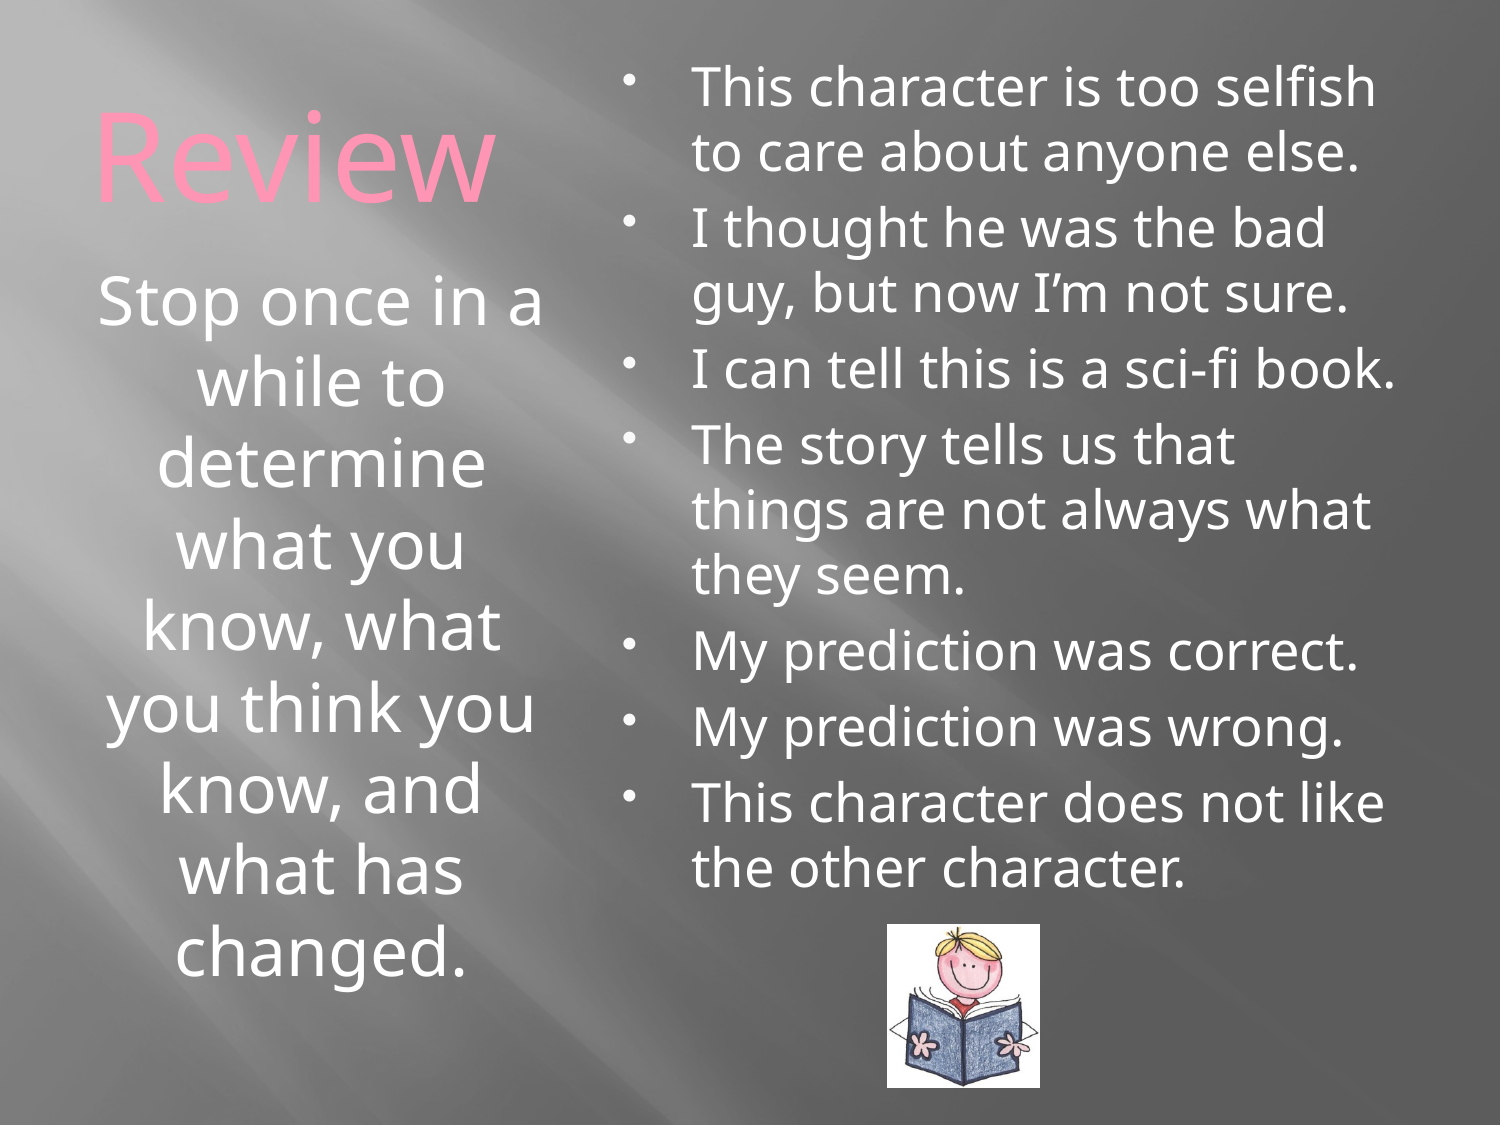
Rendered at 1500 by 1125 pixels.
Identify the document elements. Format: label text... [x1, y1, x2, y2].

title Review [75, 44, 569, 236]
picture [887, 924, 1040, 1088]
list Stop once in a while to determine what you know, what you think you know, and what has changed. [75, 249, 569, 1005]
list This character is too selfish to care about anyone else. I thought he was the bad guy, but now I’m not sure. I can tell this is a sci-fi book. The story tells us that things are not always what they seem. My prediction was correct. My prediction was wrong. This character does not like the other character. [586, 44, 1425, 1005]
